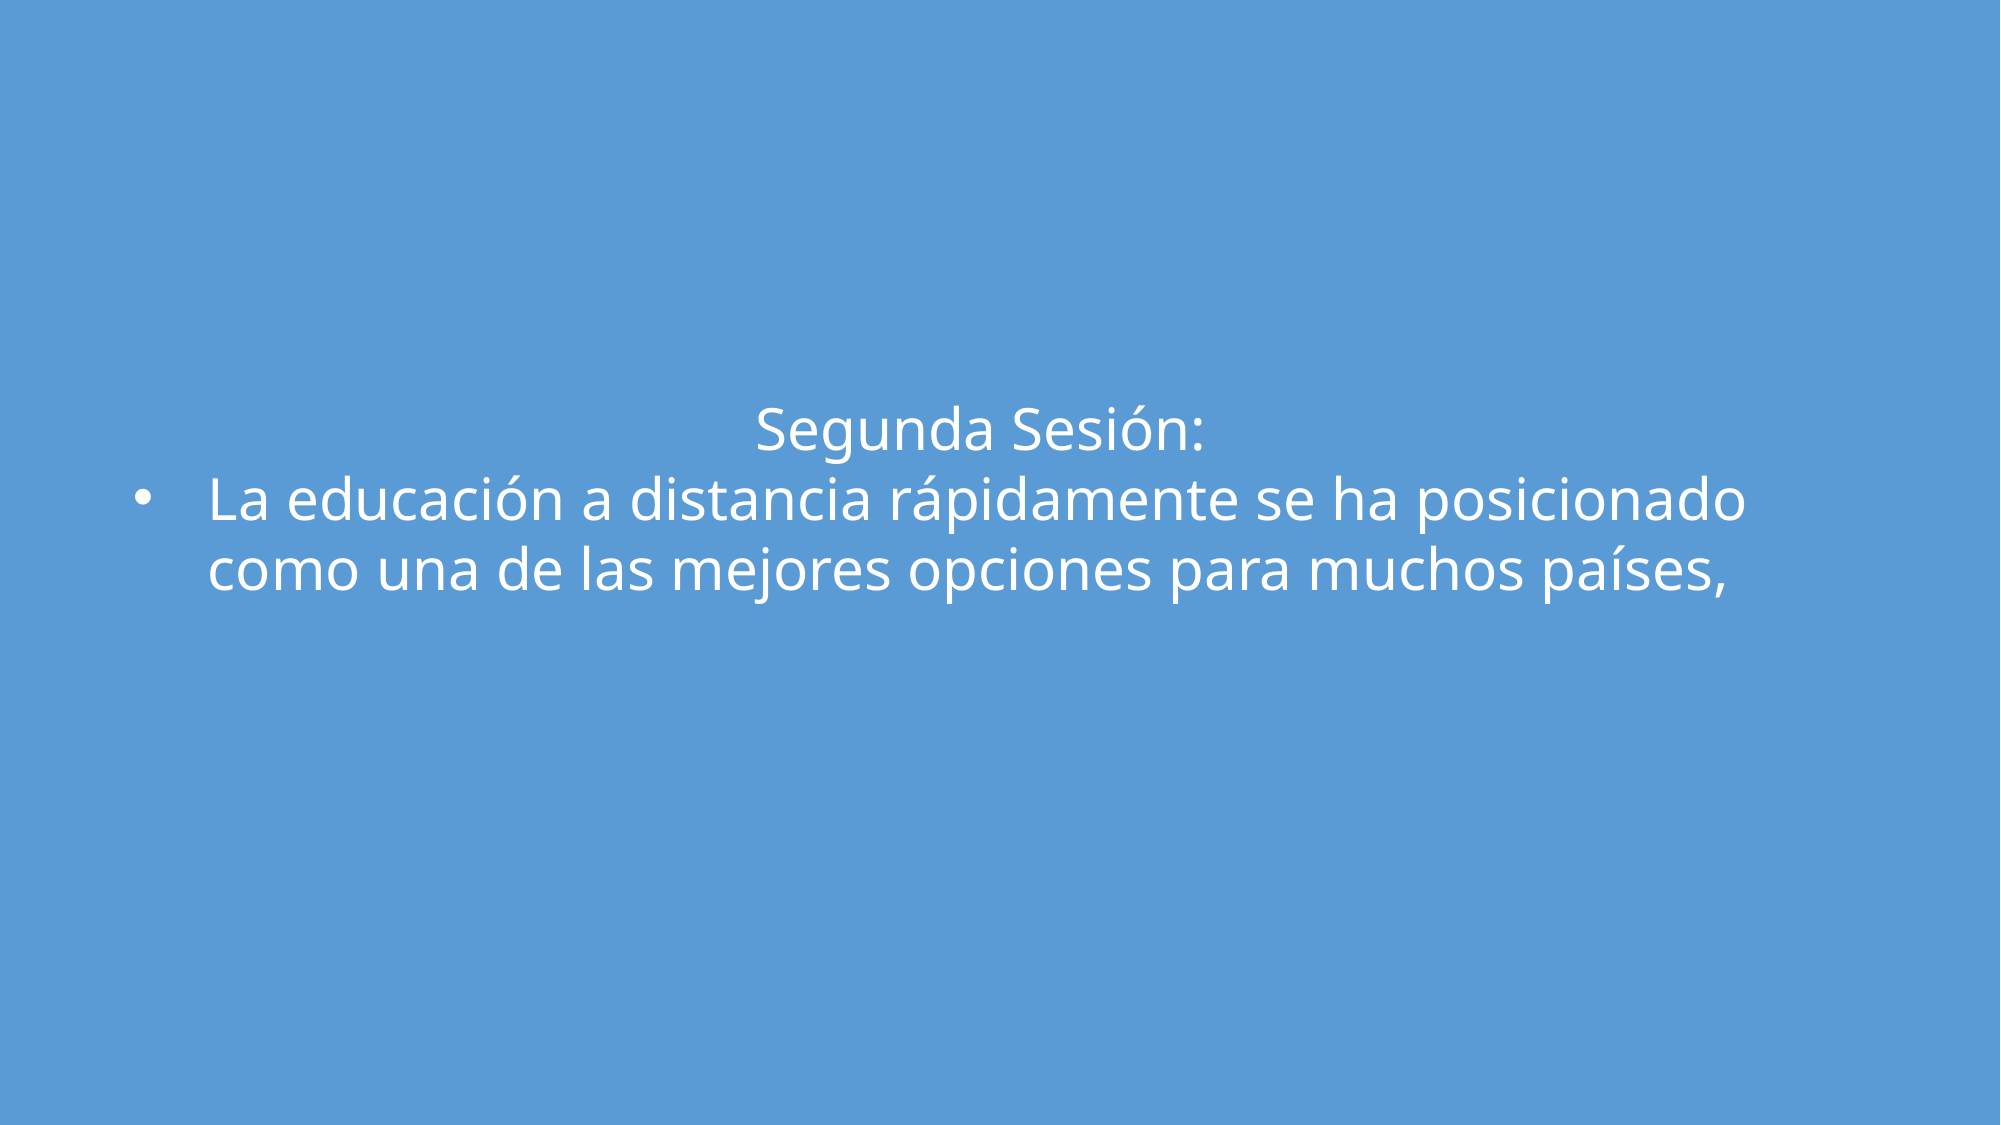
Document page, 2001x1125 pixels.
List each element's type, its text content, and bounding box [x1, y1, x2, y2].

text_box Segunda Sesión: La educación a distancia rápidamente se ha posicionado como una de las mejores opciones para muchos países, [118, 384, 1859, 610]
